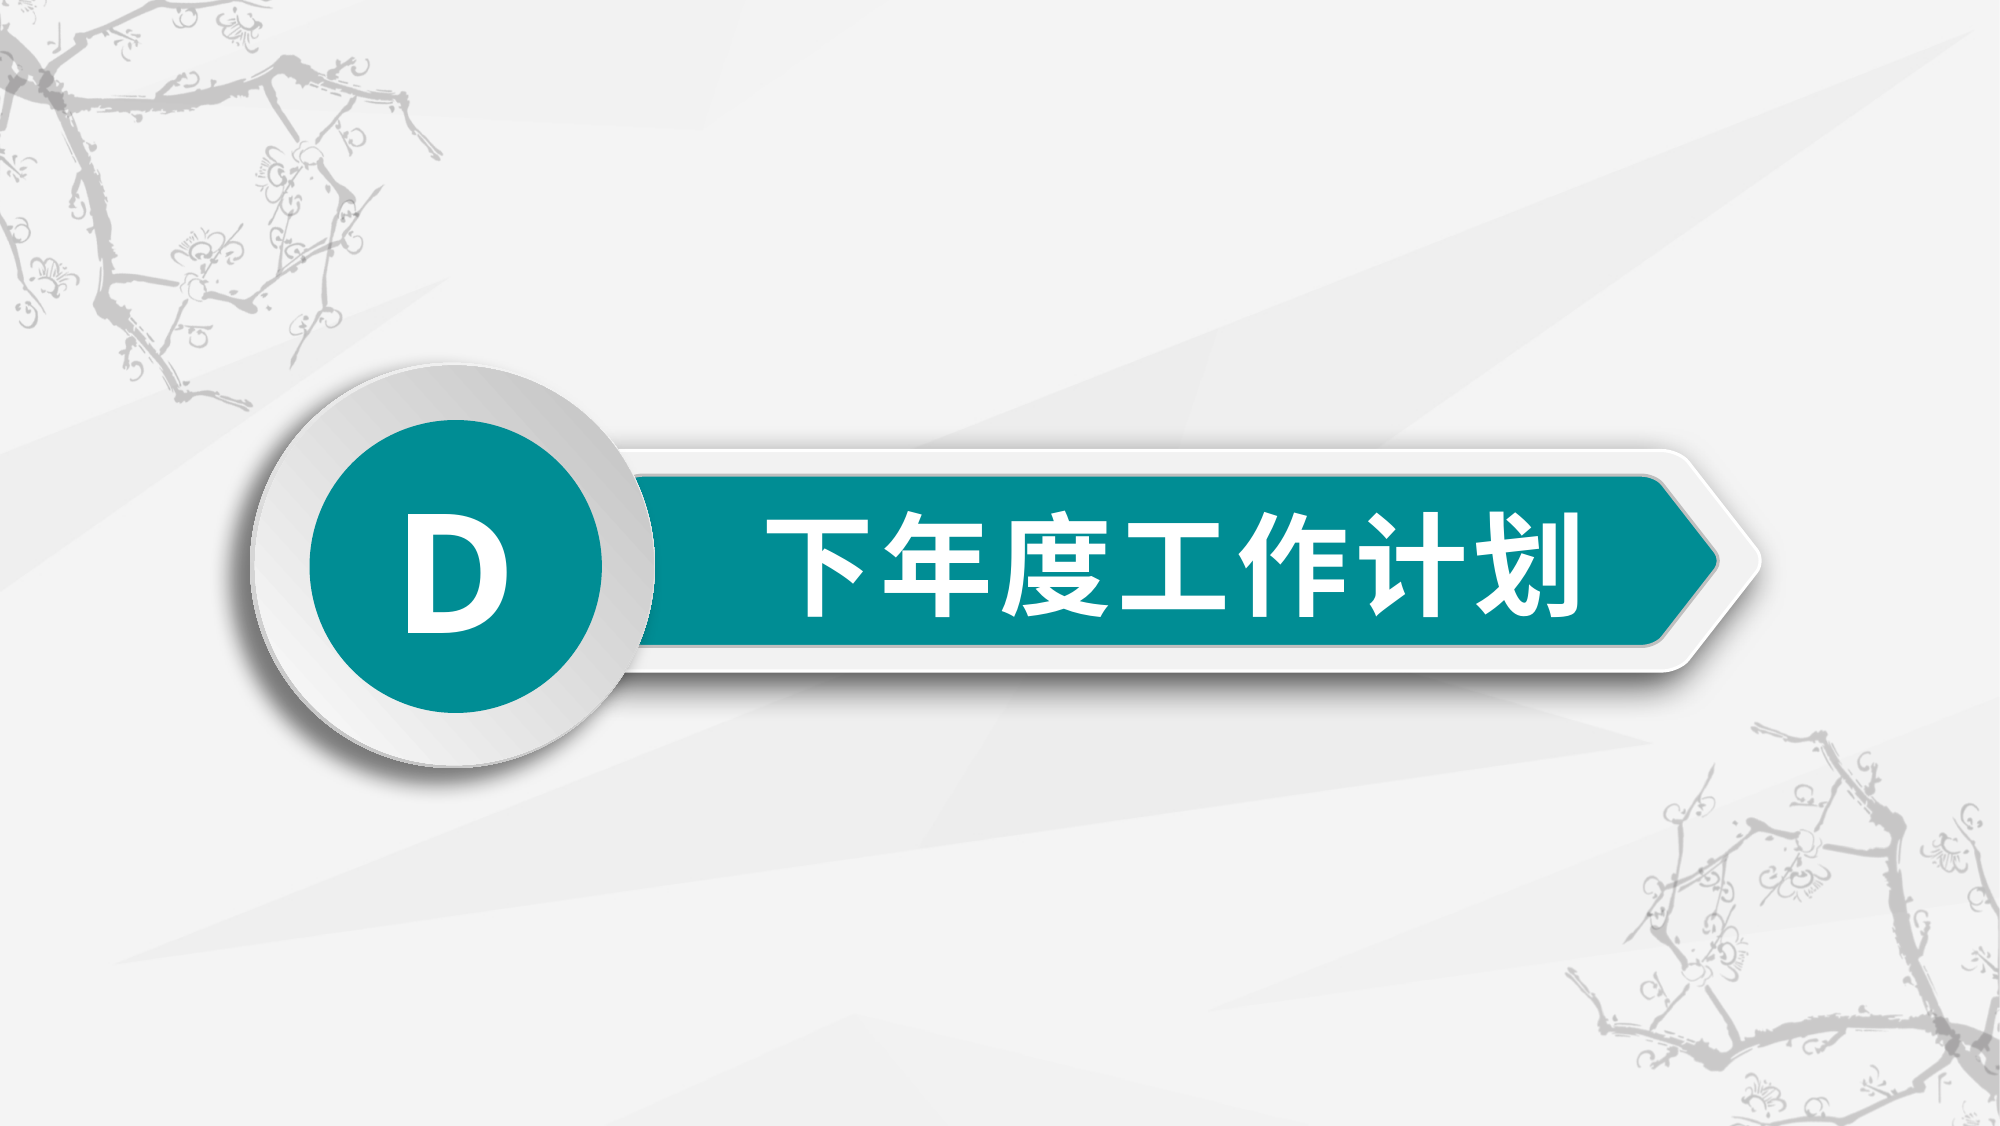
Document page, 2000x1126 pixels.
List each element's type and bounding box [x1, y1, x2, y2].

text_box [655, 450, 1761, 672]
picture [0, 0, 2000, 1126]
text_box [250, 362, 655, 768]
